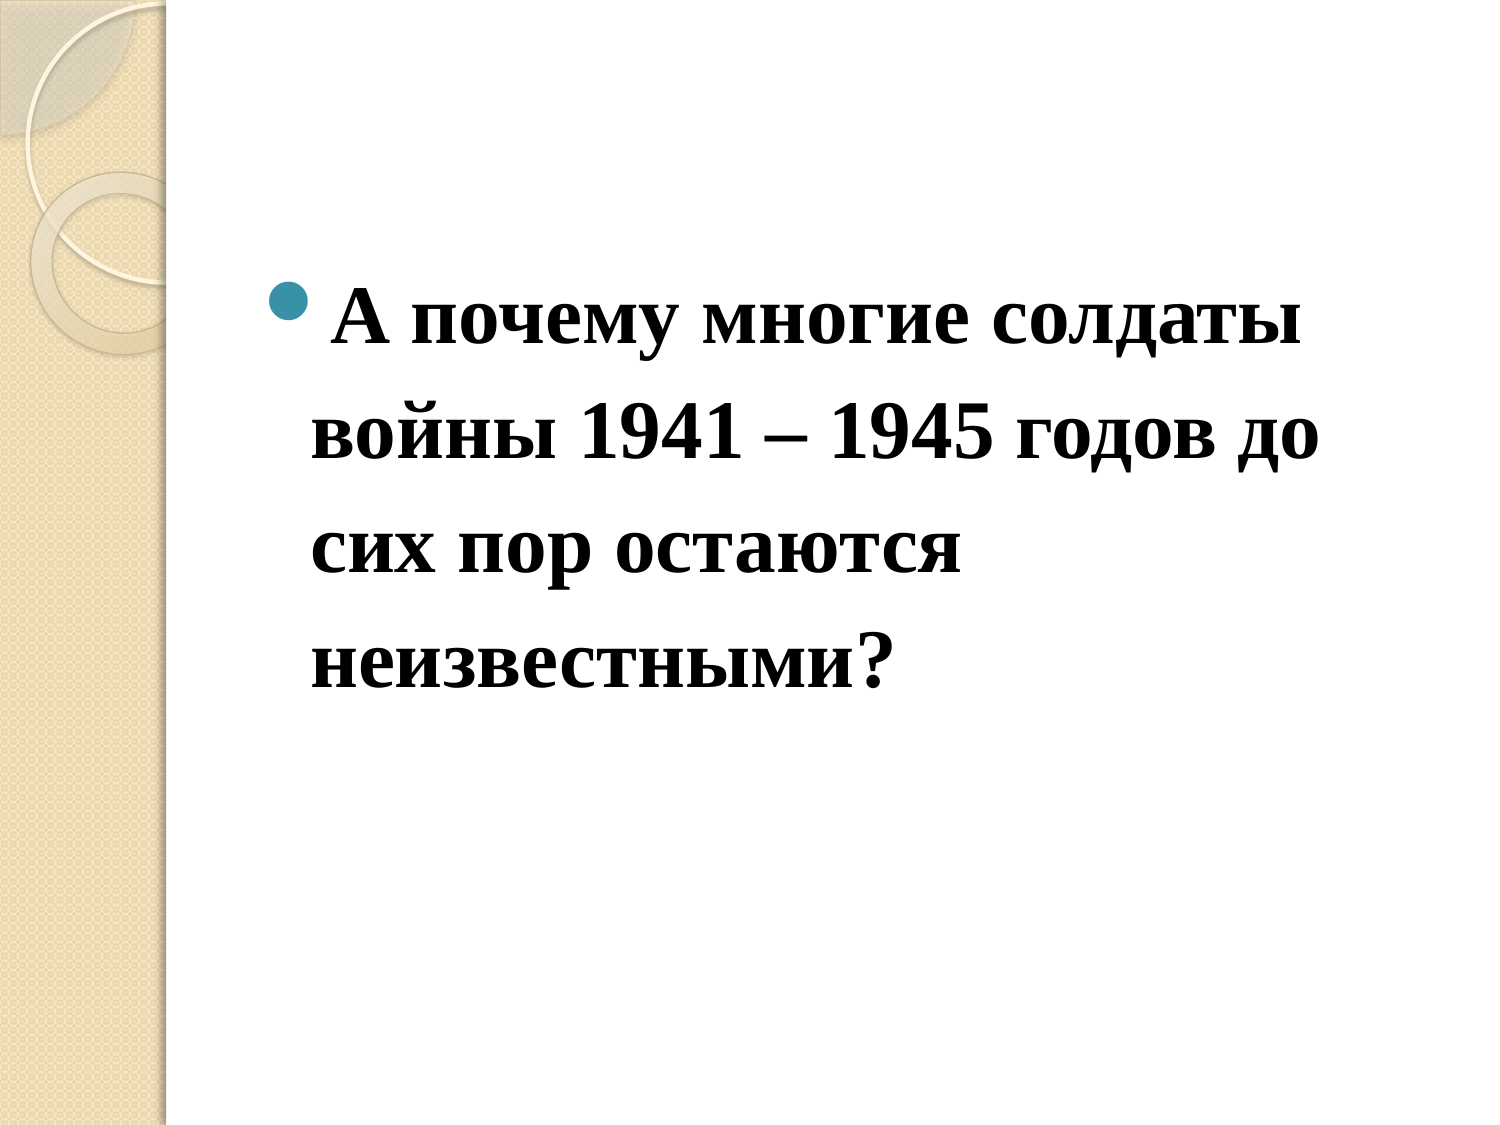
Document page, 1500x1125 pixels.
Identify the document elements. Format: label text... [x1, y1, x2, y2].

list А почему многие солдаты войны 1941 – 1945 годов до сих пор остаются неизвестными? [235, 237, 1466, 1025]
